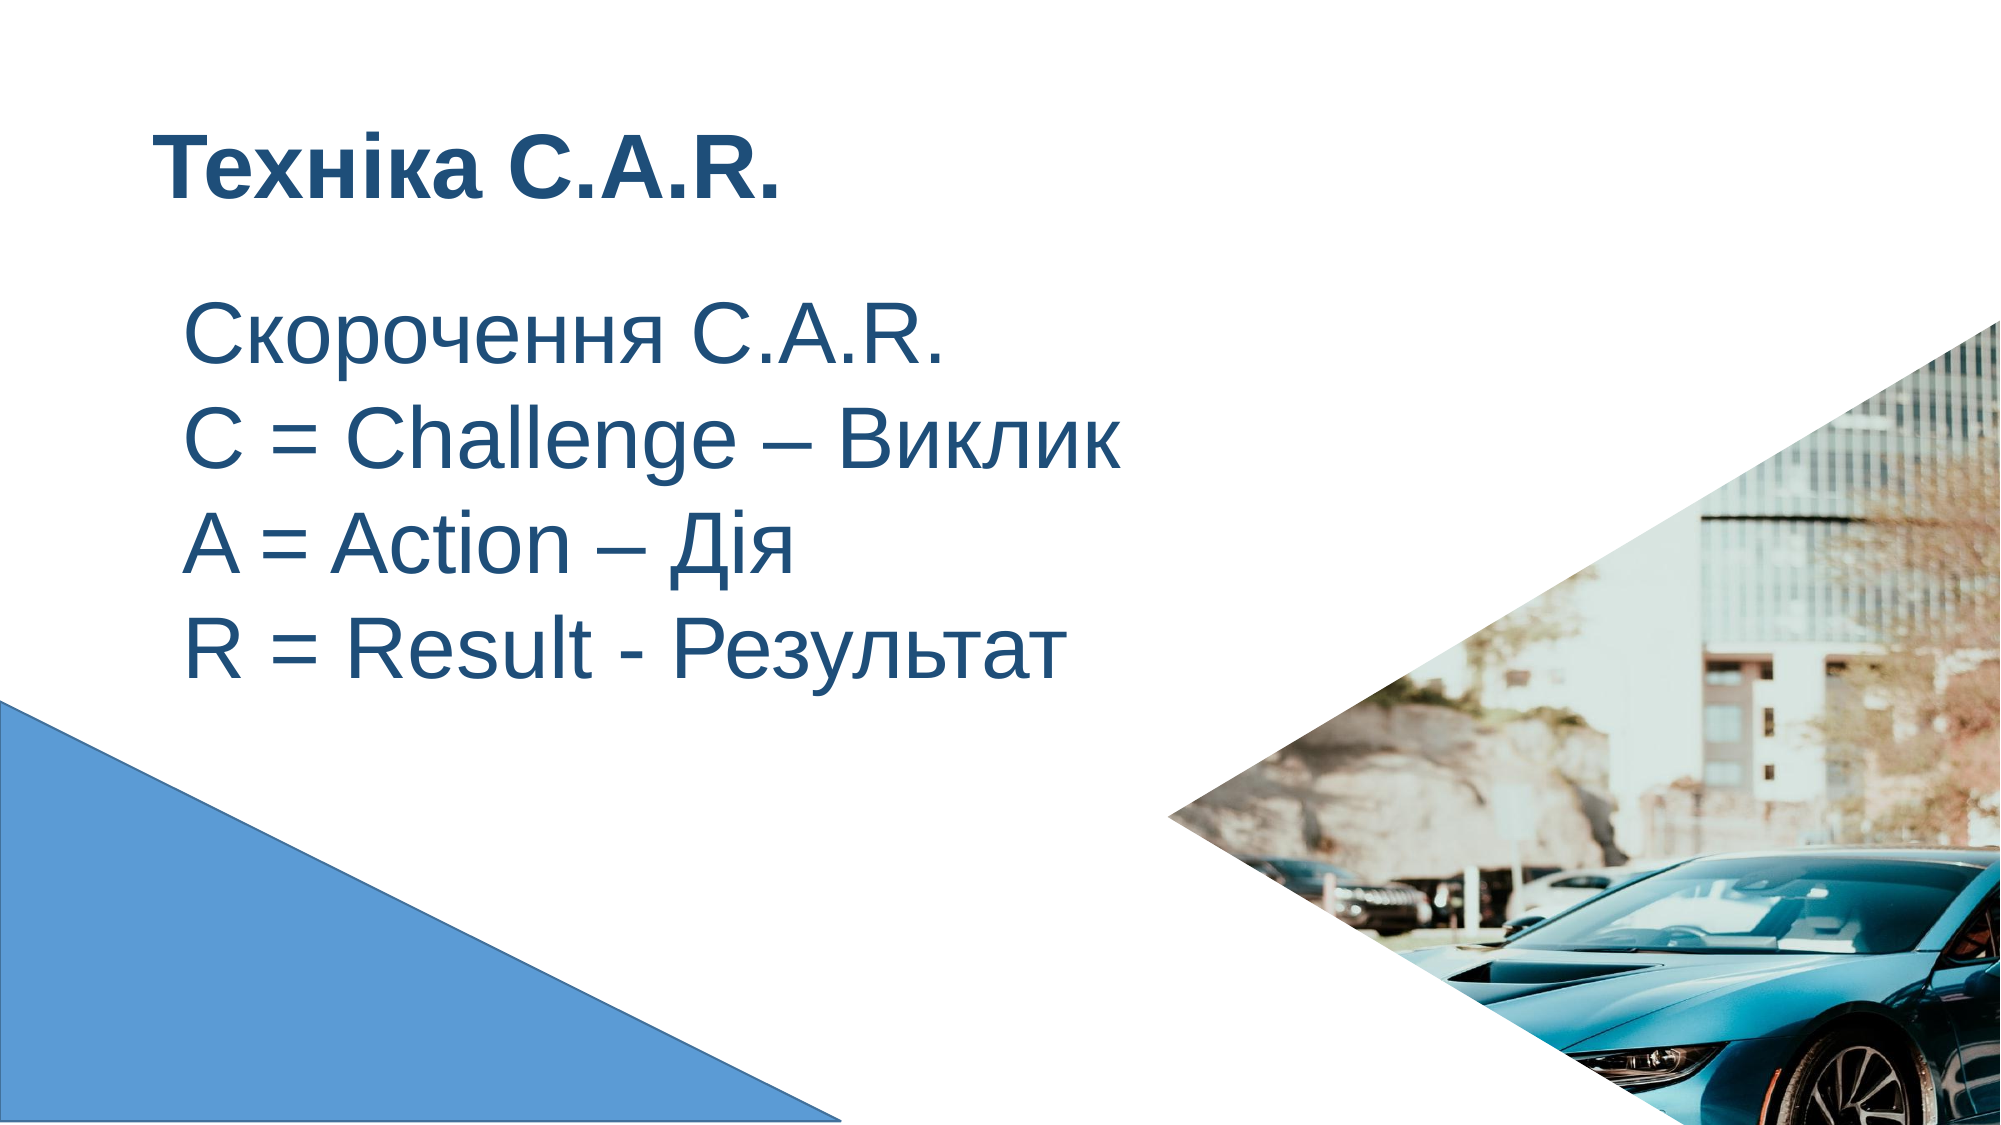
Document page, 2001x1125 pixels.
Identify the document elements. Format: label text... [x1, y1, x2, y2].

list Скорочення C.A.R. C = Challenge – Виклик A = Action – Дія R = Result - Результат [137, 268, 1863, 983]
picture [1167, 320, 2000, 1125]
text_box [0, 701, 842, 1122]
title Техніка C.A.R. [137, 59, 1863, 268]
